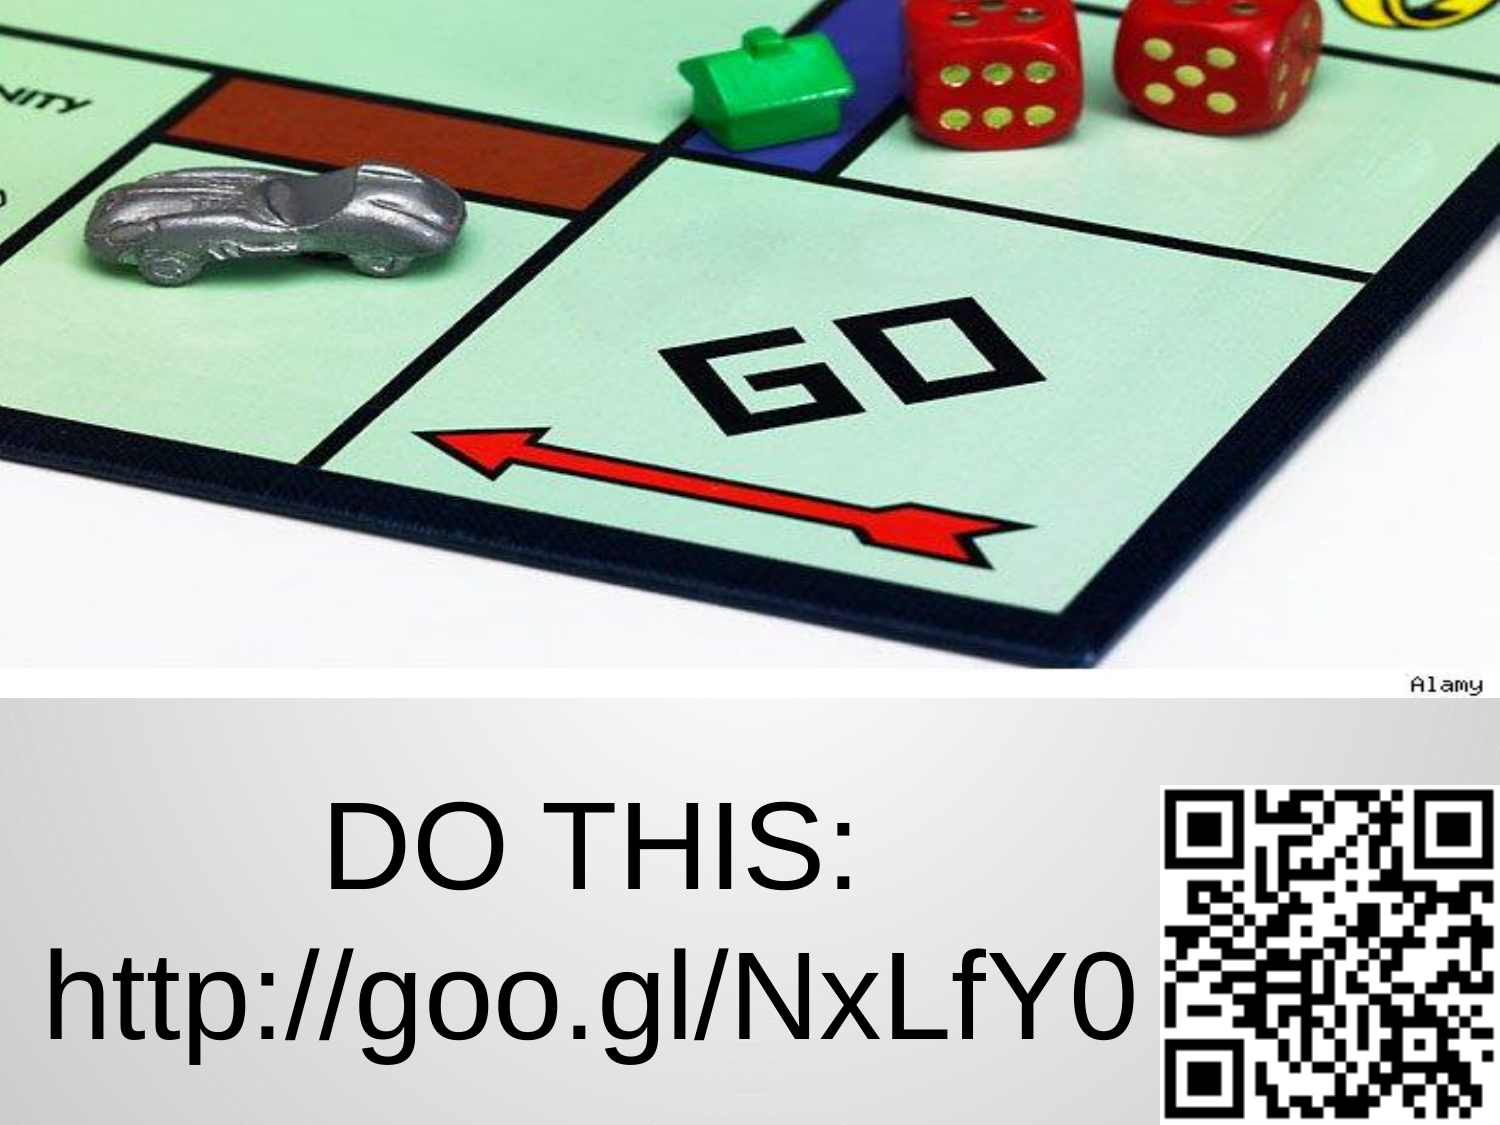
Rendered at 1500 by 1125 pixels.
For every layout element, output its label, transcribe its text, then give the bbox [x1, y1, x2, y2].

text_box DO THIS: http://goo.gl/NxLfY0 [12, 707, 1170, 1125]
picture [0, 0, 1500, 698]
picture [1159, 784, 1500, 1125]
